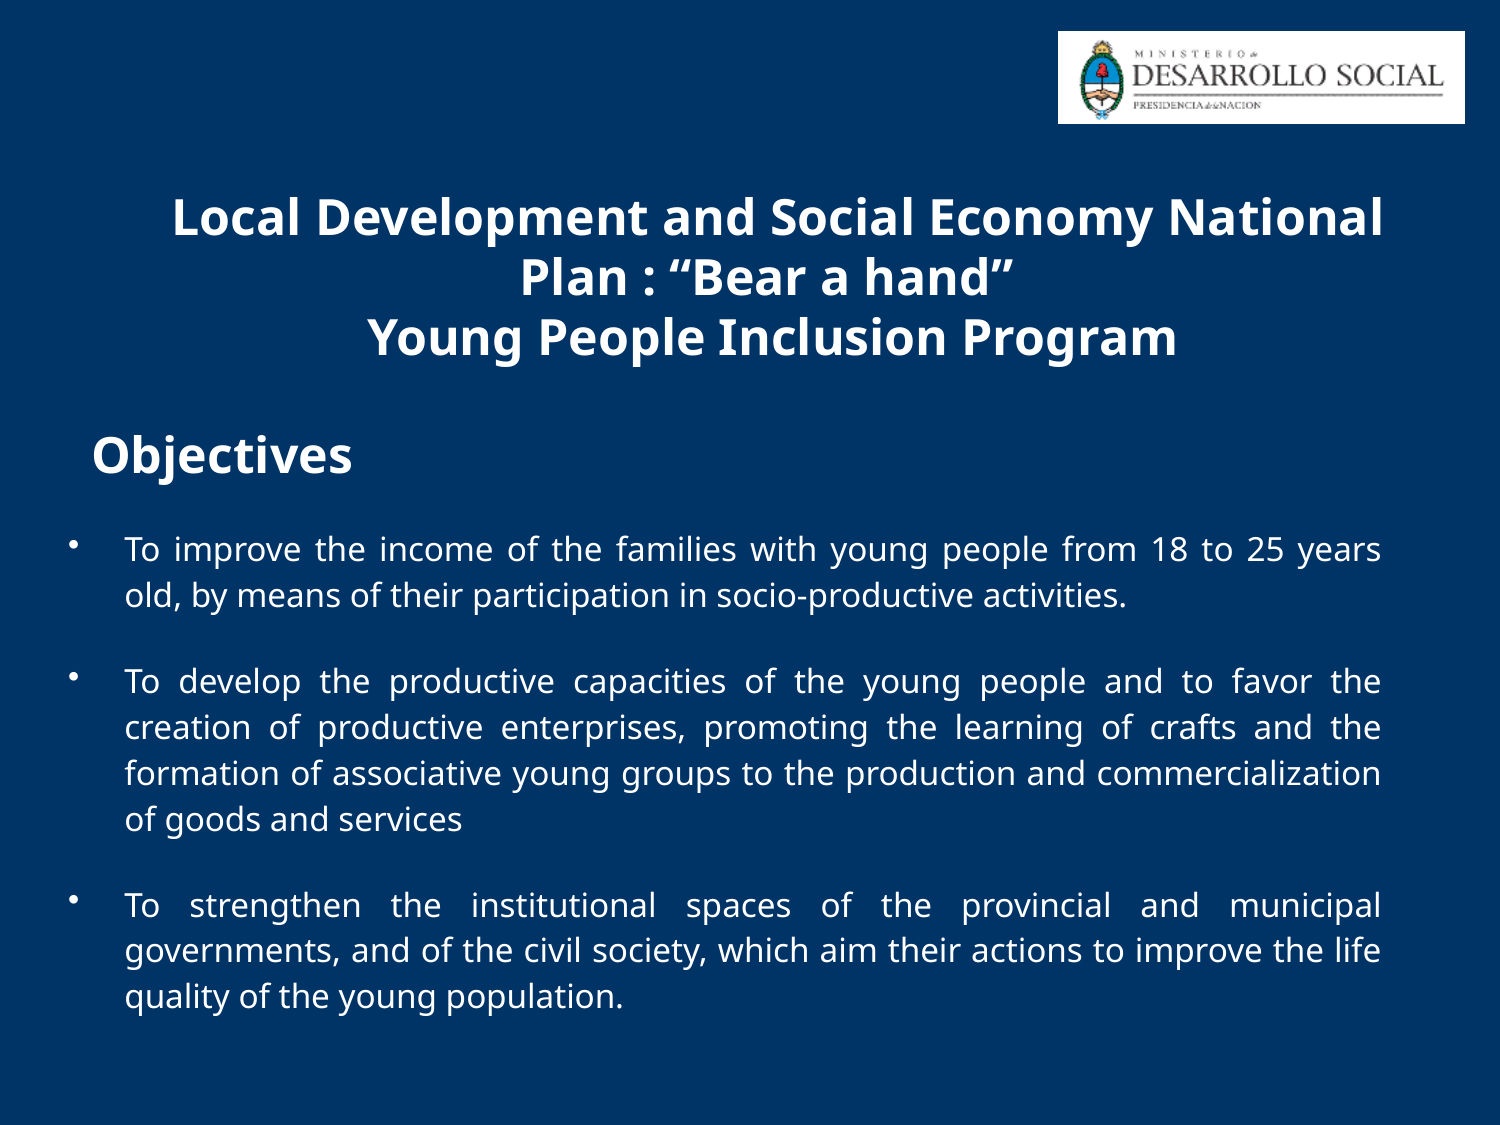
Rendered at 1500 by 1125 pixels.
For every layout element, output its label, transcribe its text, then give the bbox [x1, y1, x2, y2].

picture [1056, 29, 1467, 126]
list To improve the income of the families with young people from 18 to 25 years old, by means of their participation in socio-productive activities. To develop the productive capacities of the young people and to favor the creation of productive enterprises, promoting the learning of crafts and the formation of associative young groups to the production and commercialization of goods and services To strengthen the institutional spaces of the provincial and municipal governments, and of the civil society, which aim their actions to improve the life quality of the young population. [52, 514, 1400, 1059]
title Local Development and Social Economy National Plan : “Bear a hand” Young People Inclusion Program [135, 148, 1411, 362]
text_box Objectives [76, 416, 656, 492]
